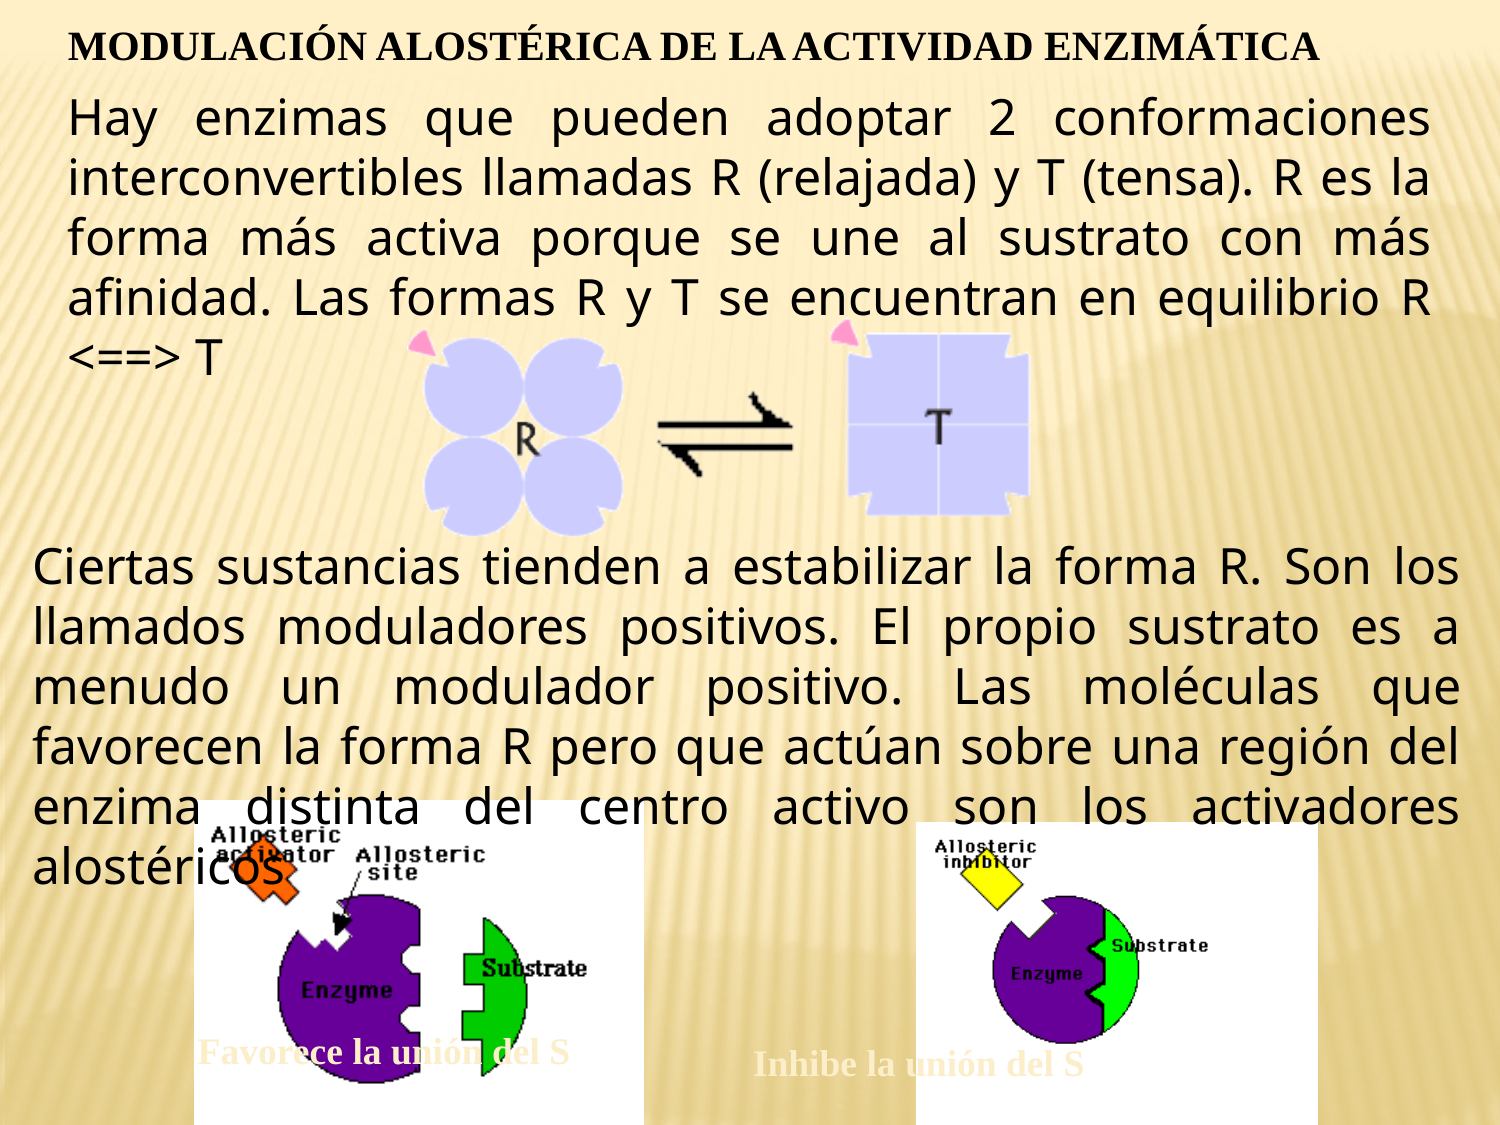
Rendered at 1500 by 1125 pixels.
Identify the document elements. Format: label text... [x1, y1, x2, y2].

text_box Hay enzimas que pueden adoptar 2 conformaciones interconvertibles llamadas R (relajada) y T (tensa). R es la forma más activa porque se une al sustrato con más afinidad. Las formas R y T se encuentran en equilibrio R <==> T [53, 78, 1447, 393]
picture [407, 325, 633, 545]
picture [915, 822, 1319, 1125]
picture [820, 314, 1053, 540]
picture [194, 800, 644, 1125]
text_box Inhibe la unión del S [738, 1031, 905, 1091]
picture [655, 384, 798, 505]
text_box Ciertas sustancias tienden a estabilizar la forma R. Son los llamados moduladores positivos. El propio sustrato es a menudo un modulador positivo. Las moléculas que favorecen la forma R pero que actúan sobre una región del enzima distinta del centro activo son los activadores alostéricos [17, 527, 1477, 902]
text_box MODULACIÓN ALOSTÉRICA DE LA ACTIVIDAD ENZIMÁTICA [53, 11, 1447, 77]
